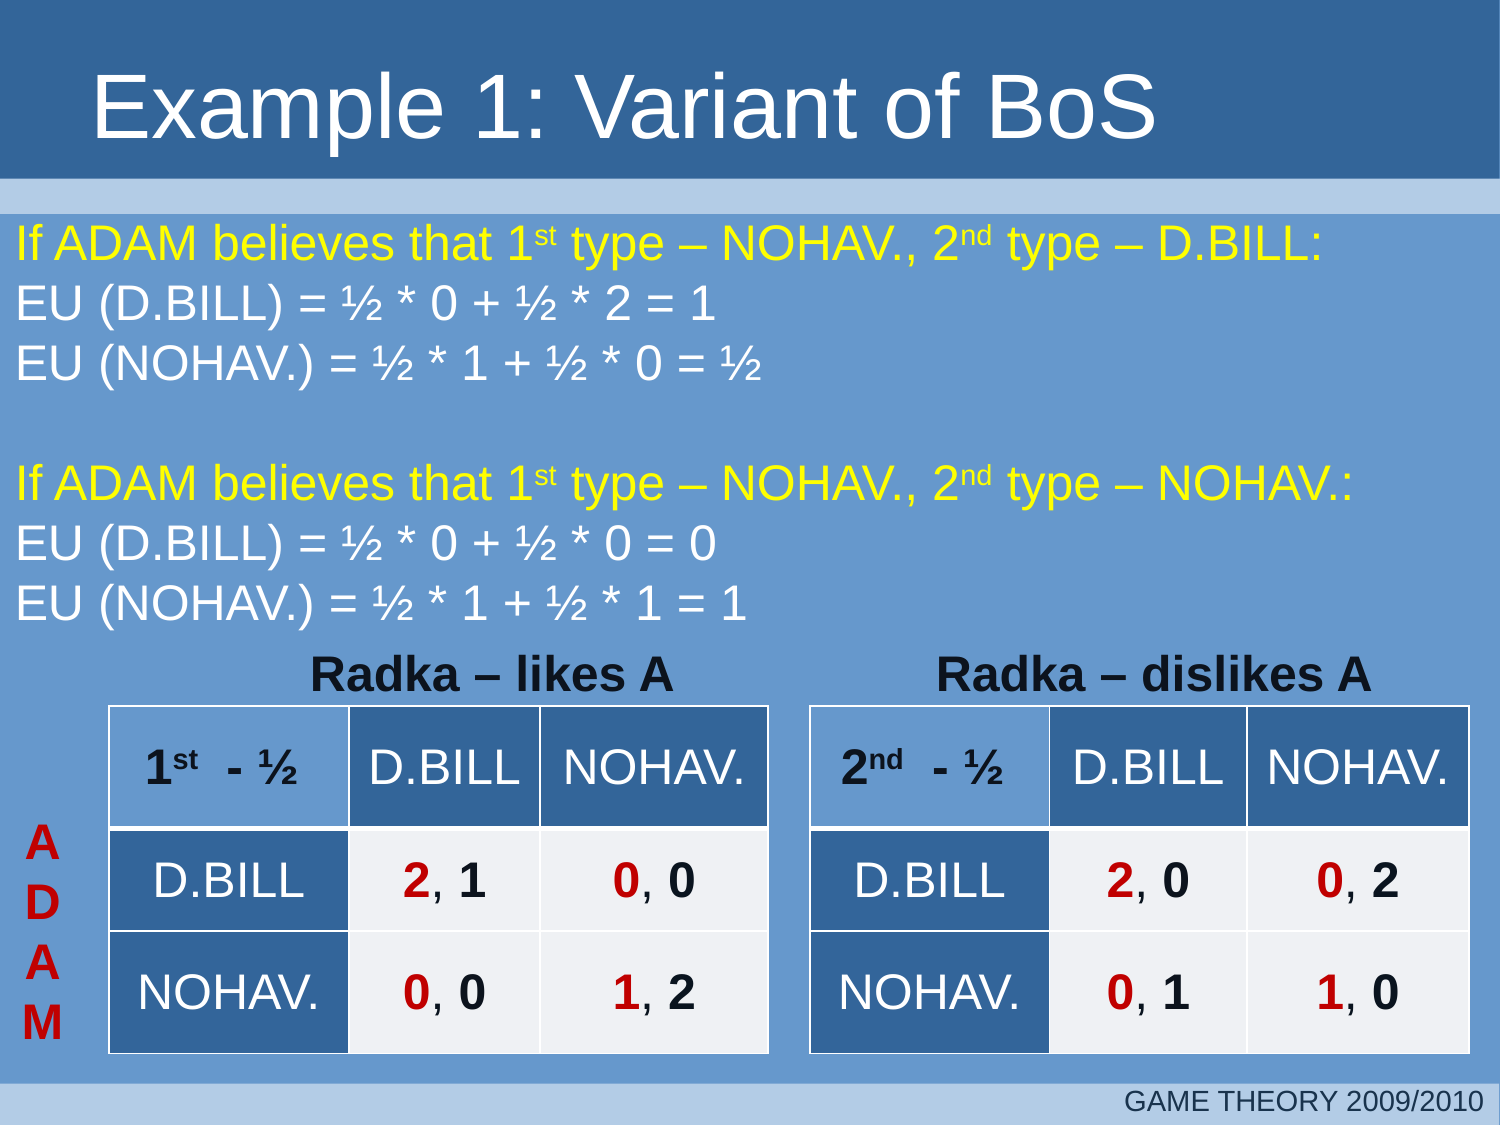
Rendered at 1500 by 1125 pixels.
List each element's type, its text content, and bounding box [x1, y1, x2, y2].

table_header D.BILL [350, 710, 539, 826]
table_cell NOHAV. [110, 932, 348, 1053]
table_cell 1, 0 [1248, 932, 1468, 1053]
table_cell 0, 2 [1248, 831, 1468, 930]
table_header 1st - ½ [110, 707, 348, 826]
text_box If ADAM believes that 1st type – NOHAV., 2nd type – D.BILL: EU (D.BILL) = ½ * 0 + ½ * 2 = 1 EU (NOHAV.) = ½ * 1 + ½ * 0 = ½ If ADAM believes that 1st type – NOHAV., 2nd type – NOHAV.: EU (D.BILL) = ½ * 0 + ½ * 0 = 0 EU (NOHAV.) = ½ * 1 + ½ * 1 = 1 [0, 203, 1500, 638]
table_cell D.BILL [811, 831, 1049, 930]
table_header NOHAV. [541, 707, 767, 826]
table_cell 2, 1 [350, 831, 539, 930]
table_cell 0, 1 [1050, 932, 1246, 1053]
text_box ADAM [0, 802, 86, 1057]
table_header D.BILL [1050, 707, 1246, 826]
table_cell 0, 0 [350, 932, 539, 1053]
table_cell D.BILL [110, 831, 348, 930]
table_cell NOHAV. [811, 932, 1049, 1053]
text_box GAME THEORY 2009/2010 [1109, 1075, 1500, 1125]
text_box Radka – likes A [288, 638, 697, 710]
table_header 2nd - ½ [811, 707, 1049, 826]
table_cell 1, 2 [541, 932, 767, 1053]
table_header NOHAV. [1248, 707, 1468, 826]
text_box Radka – dislikes A [917, 638, 1391, 705]
table_cell 2, 0 [1050, 831, 1246, 930]
title Example 1: Variant of BoS [74, 42, 1436, 162]
table_cell 0, 0 [541, 831, 767, 930]
